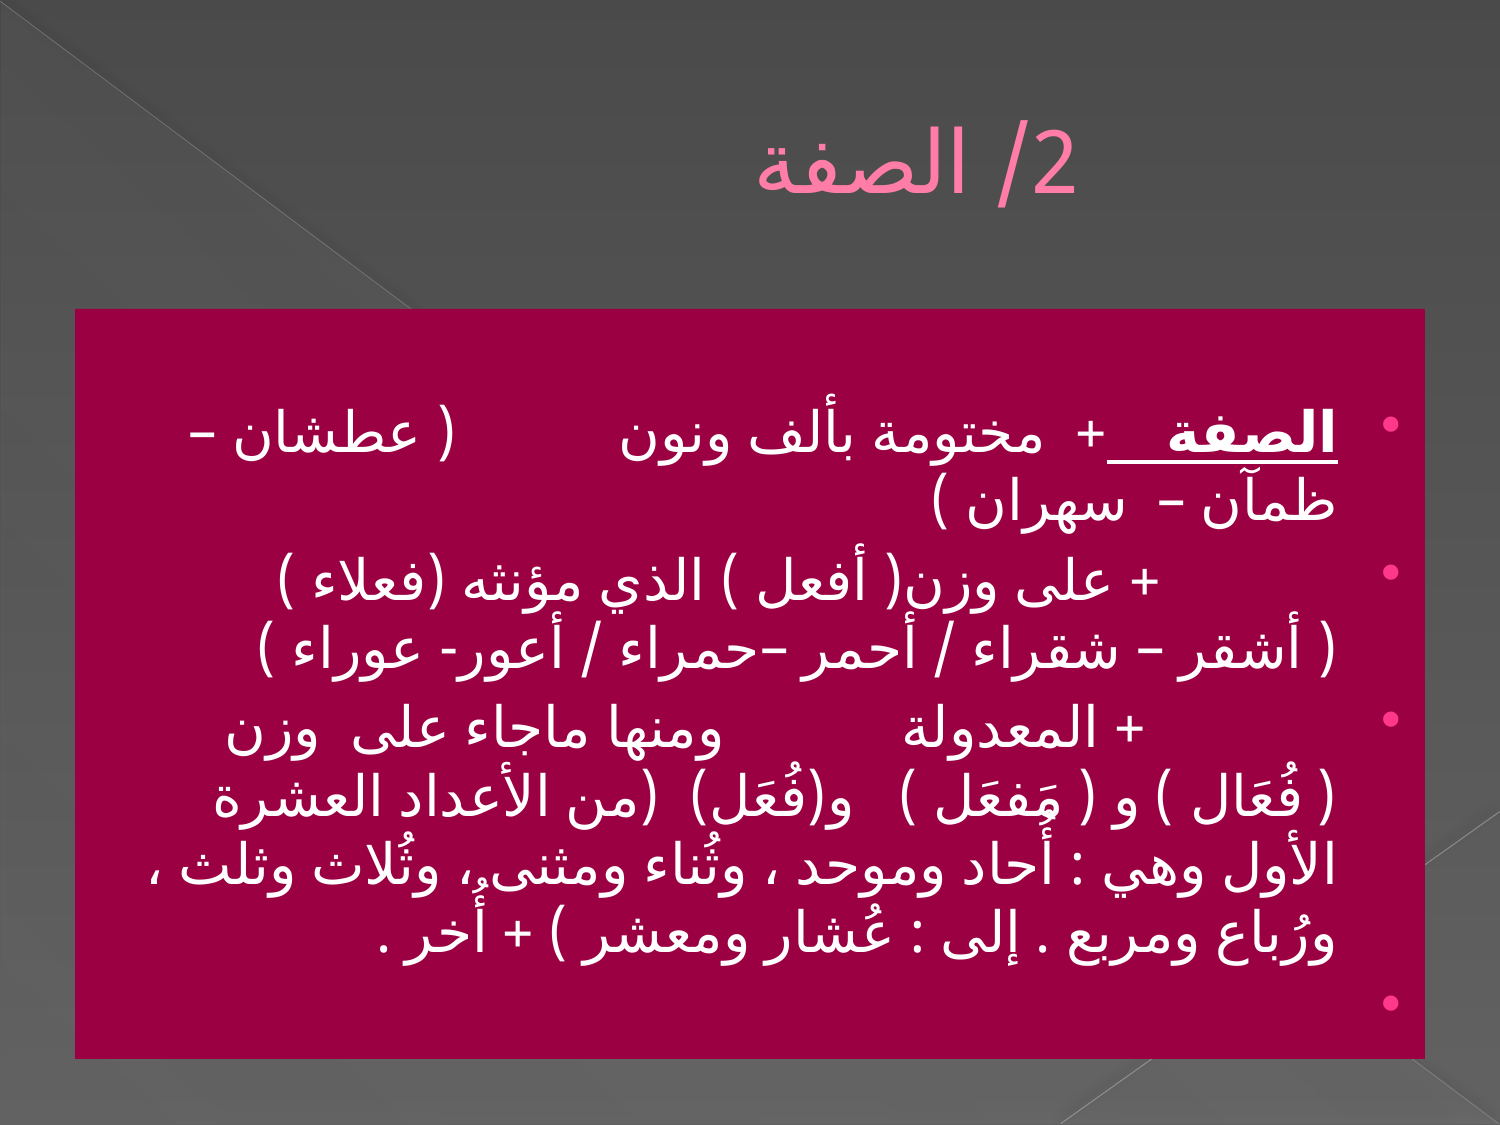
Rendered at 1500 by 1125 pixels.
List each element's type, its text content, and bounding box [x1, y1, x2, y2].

list الصفة + مختومة بألف ونون ( عطشان – ظمآن – سهران ) + على وزن( أفعل ) الذي مؤنثه (فعلاء ) ( أشقر – شقراء / أحمر –حمراء / أعور- عوراء ) + المعدولة ومنها ماجاء على وزن ( فُعَال ) و ( مَفعَل ) و(فُعَل) (من الأعداد العشرة الأول وهي : أُحاد وموحد ، وثُناء ومثنى ، وثُلاث وثلث ، ورُباع ومربع . إلى : عُشار ومعشر ) + أُخر . [75, 308, 1425, 1059]
title 2/ الصفة [738, 43, 1425, 274]
